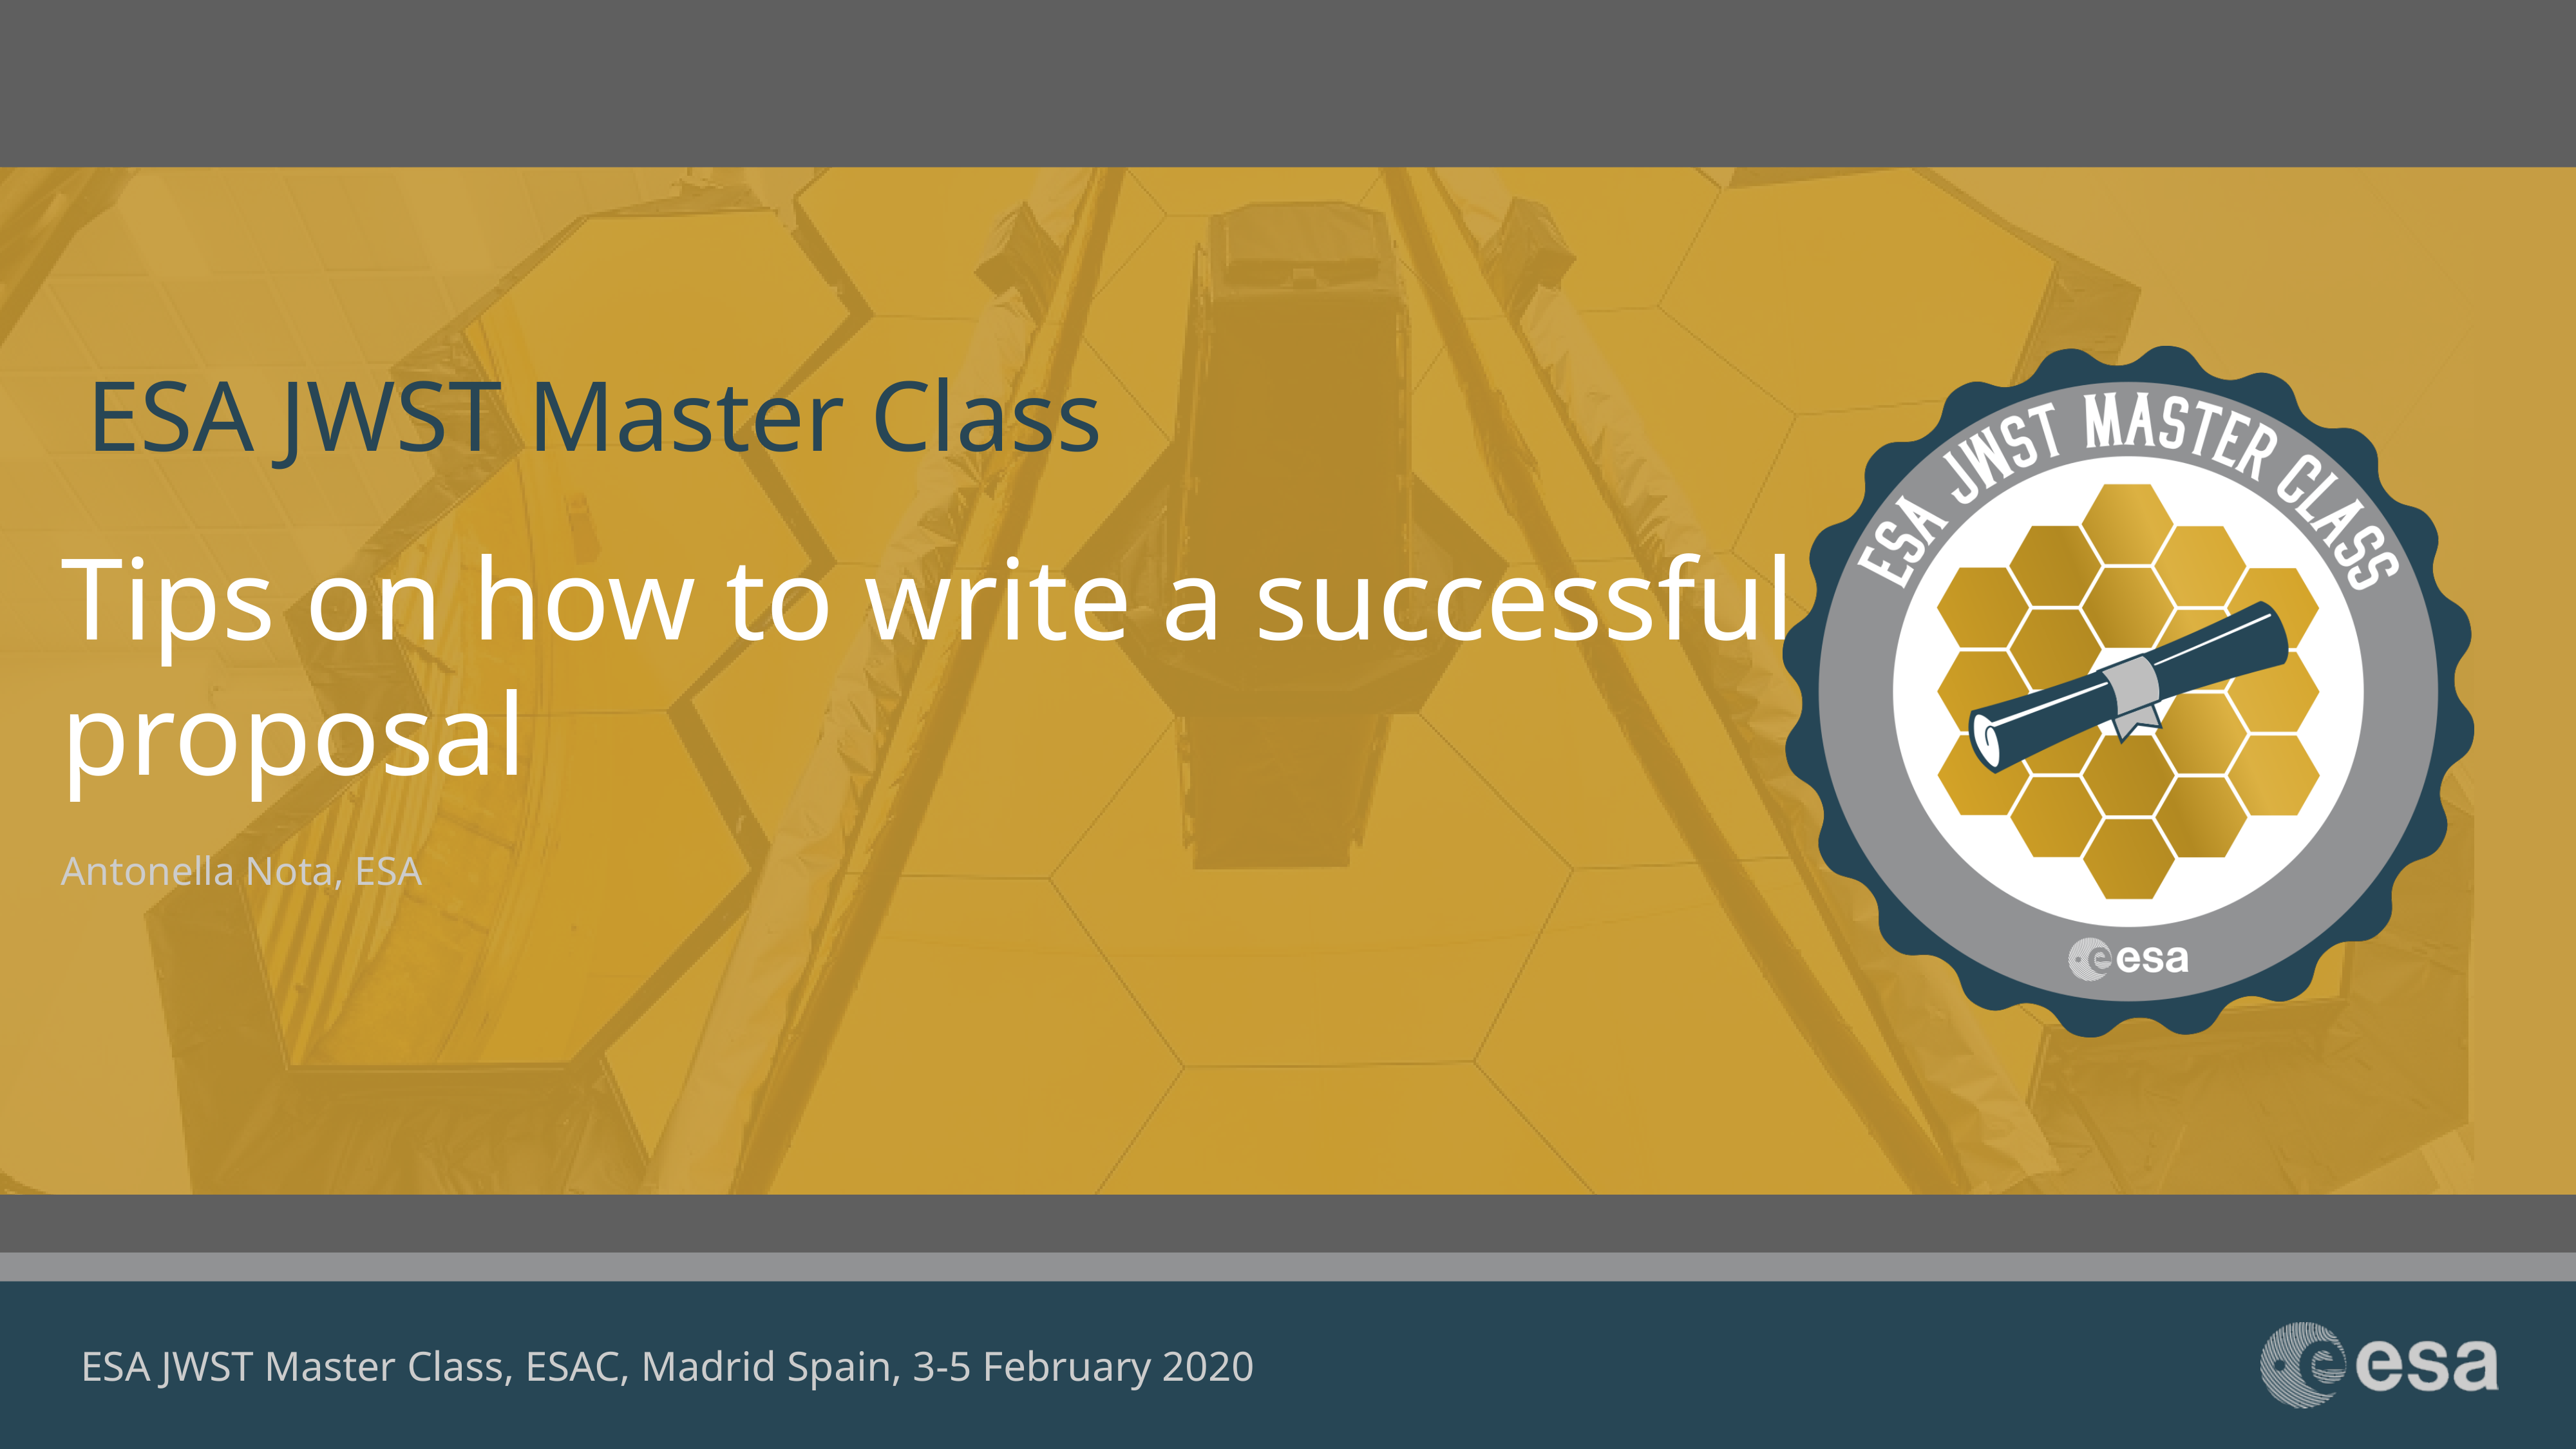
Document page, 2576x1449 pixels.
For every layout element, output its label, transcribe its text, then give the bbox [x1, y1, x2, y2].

subtitle Antonella Nota, ESA [55, 840, 2236, 1139]
picture [1783, 346, 2474, 1037]
picture [2260, 1322, 2499, 1408]
title Tips on how to write a successful proposal [55, 519, 1829, 805]
